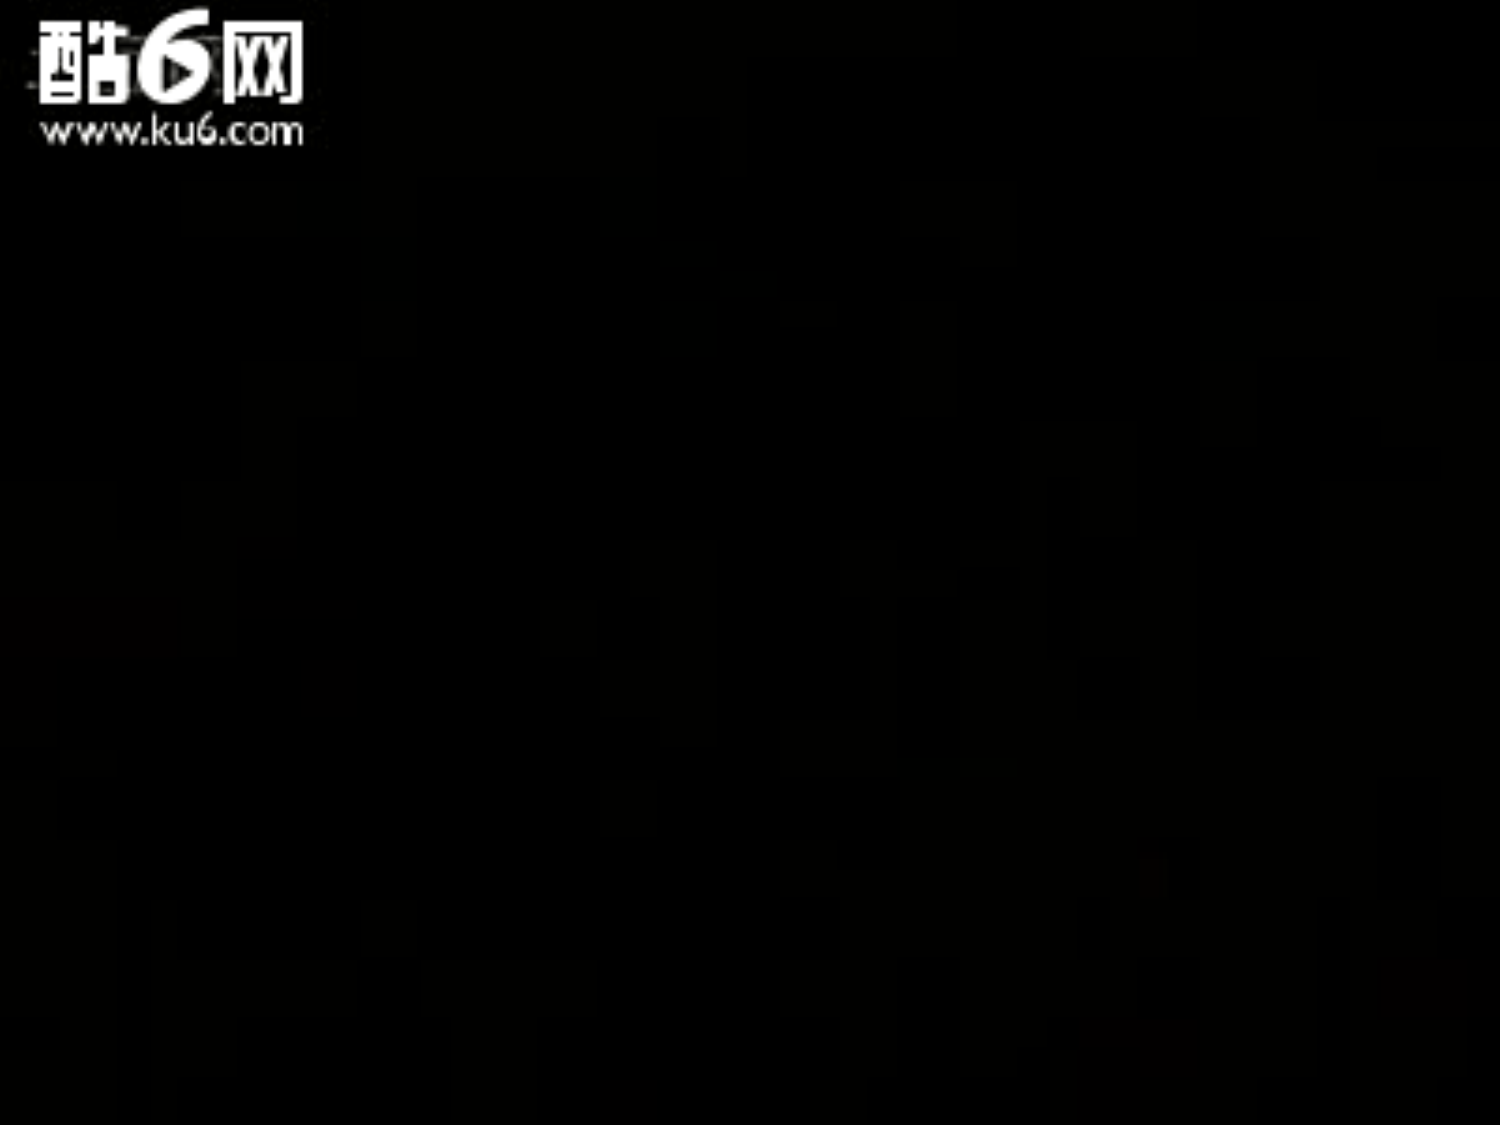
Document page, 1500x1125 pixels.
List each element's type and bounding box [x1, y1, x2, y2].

text_box [0, 0, 1500, 1125]
